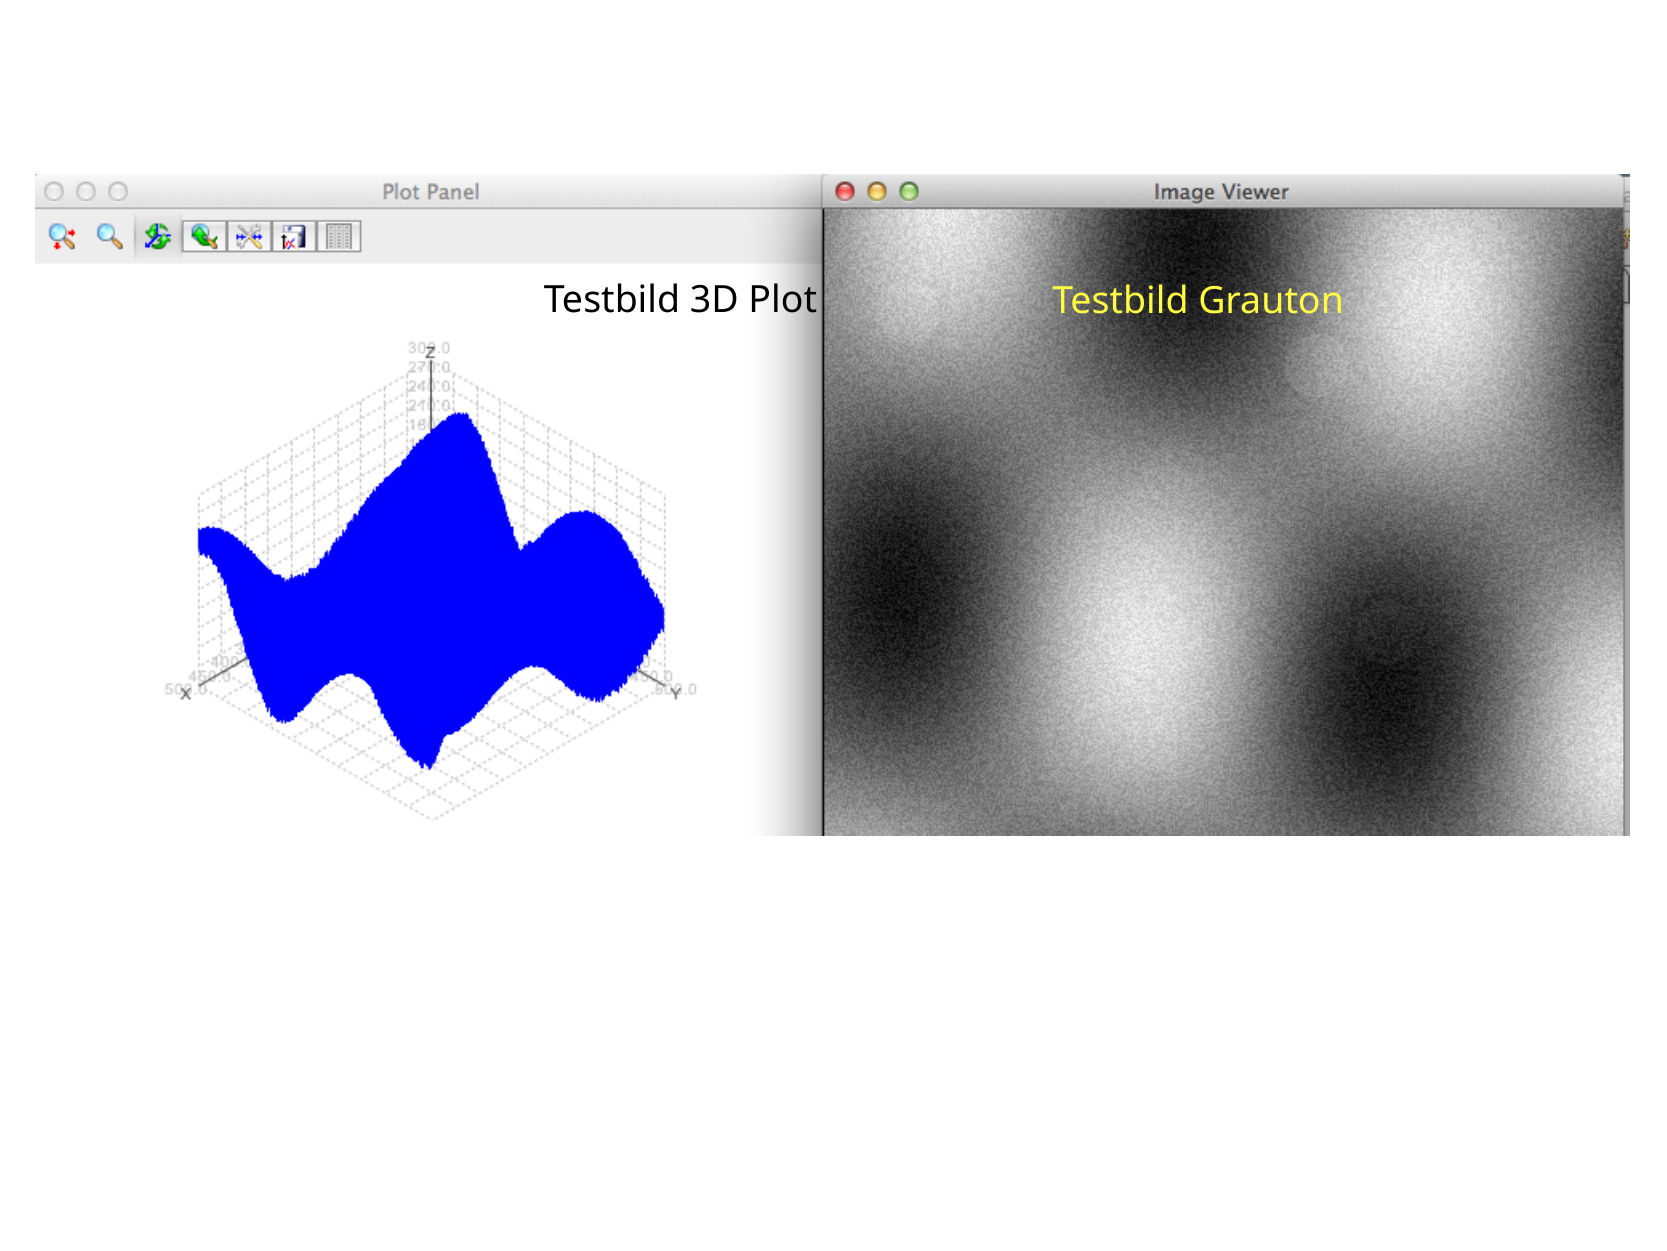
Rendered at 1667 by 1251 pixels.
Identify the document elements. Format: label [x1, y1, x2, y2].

picture [35, 174, 1630, 837]
